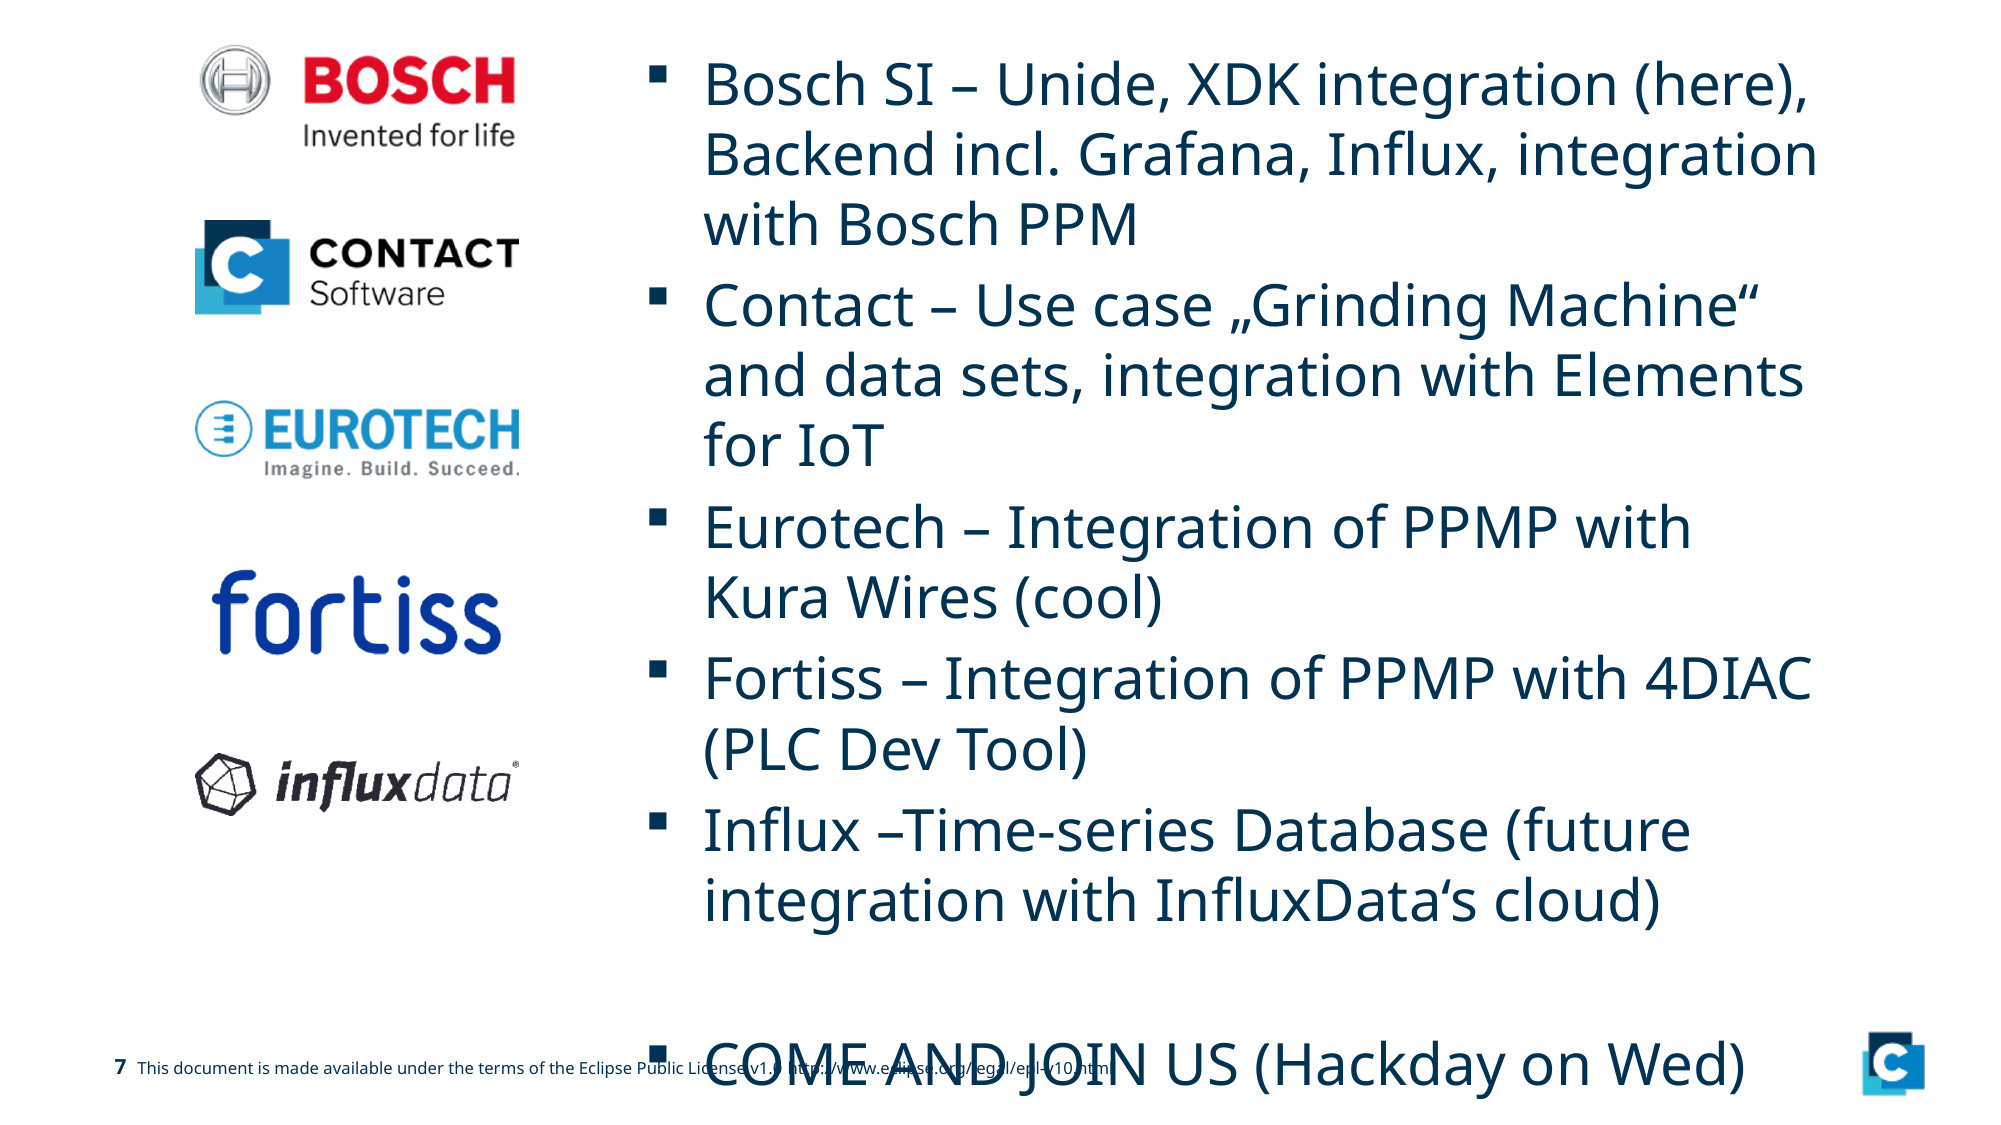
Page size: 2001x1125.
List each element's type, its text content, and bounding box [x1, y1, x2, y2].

picture [160, 0, 551, 840]
list Bosch SI – Unide, XDK integration (here), Backend incl. Grafana, Influx, integration with Bosch PPM Contact – Use case „Grinding Machine“ and data sets, integration with Elements for IoT Eurotech – Integration of PPMP with Kura Wires (cool) Fortiss – Integration of PPMP with 4DIAC (PLC Dev Tool) Influx –Time-series Database (future integration with InfluxData‘s cloud) COME AND JOIN US (Hackday on Wed) [629, 39, 1845, 1086]
